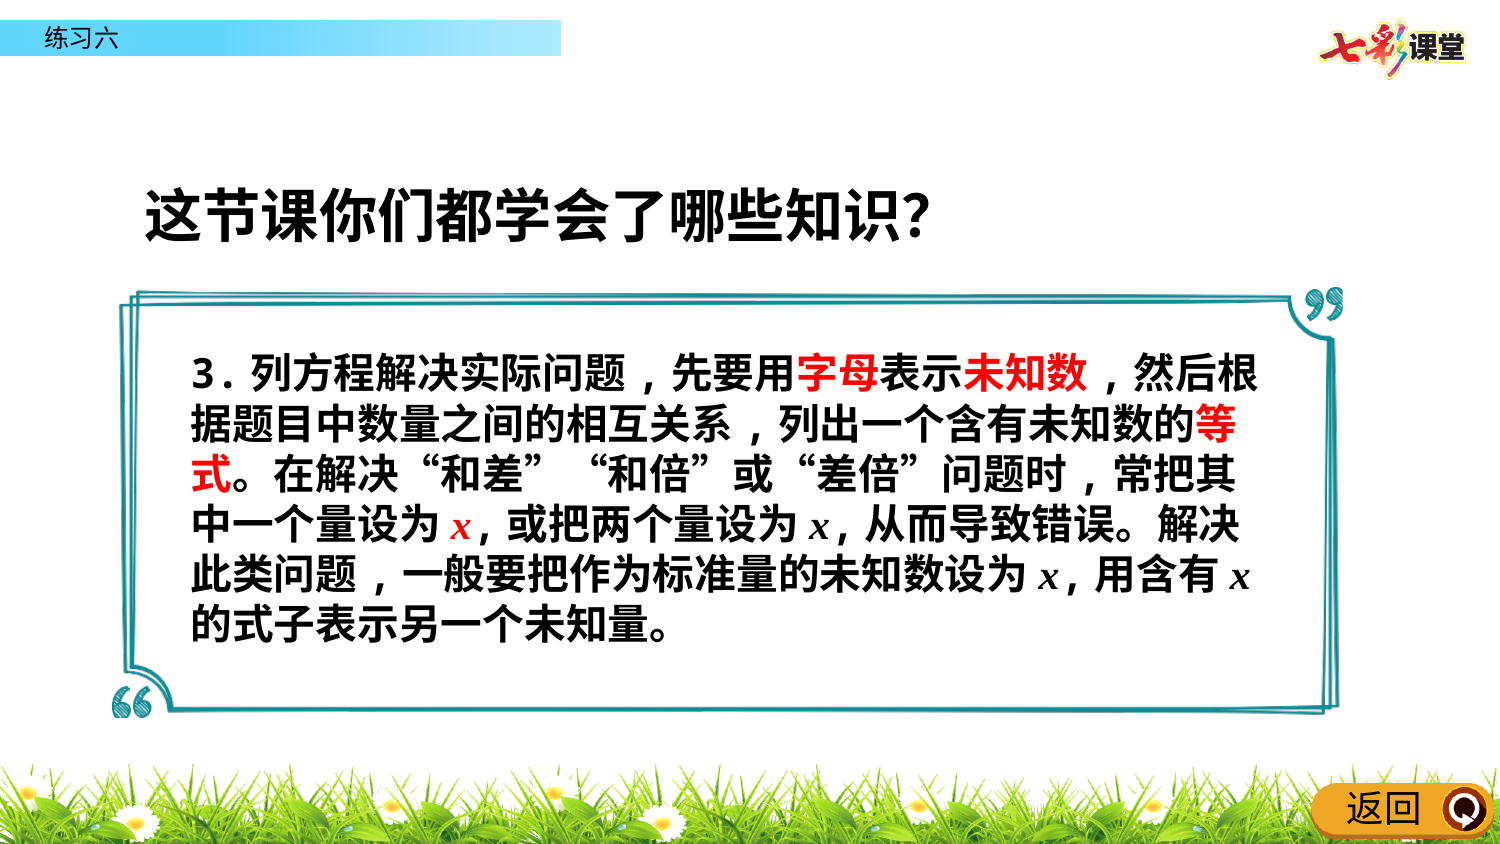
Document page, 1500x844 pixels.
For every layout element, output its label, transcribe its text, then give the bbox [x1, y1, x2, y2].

text_box 这节课你们都学会了哪些知识？ [133, 173, 972, 255]
picture [0, 764, 1500, 844]
picture [1316, 20, 1468, 80]
picture [111, 287, 1343, 718]
